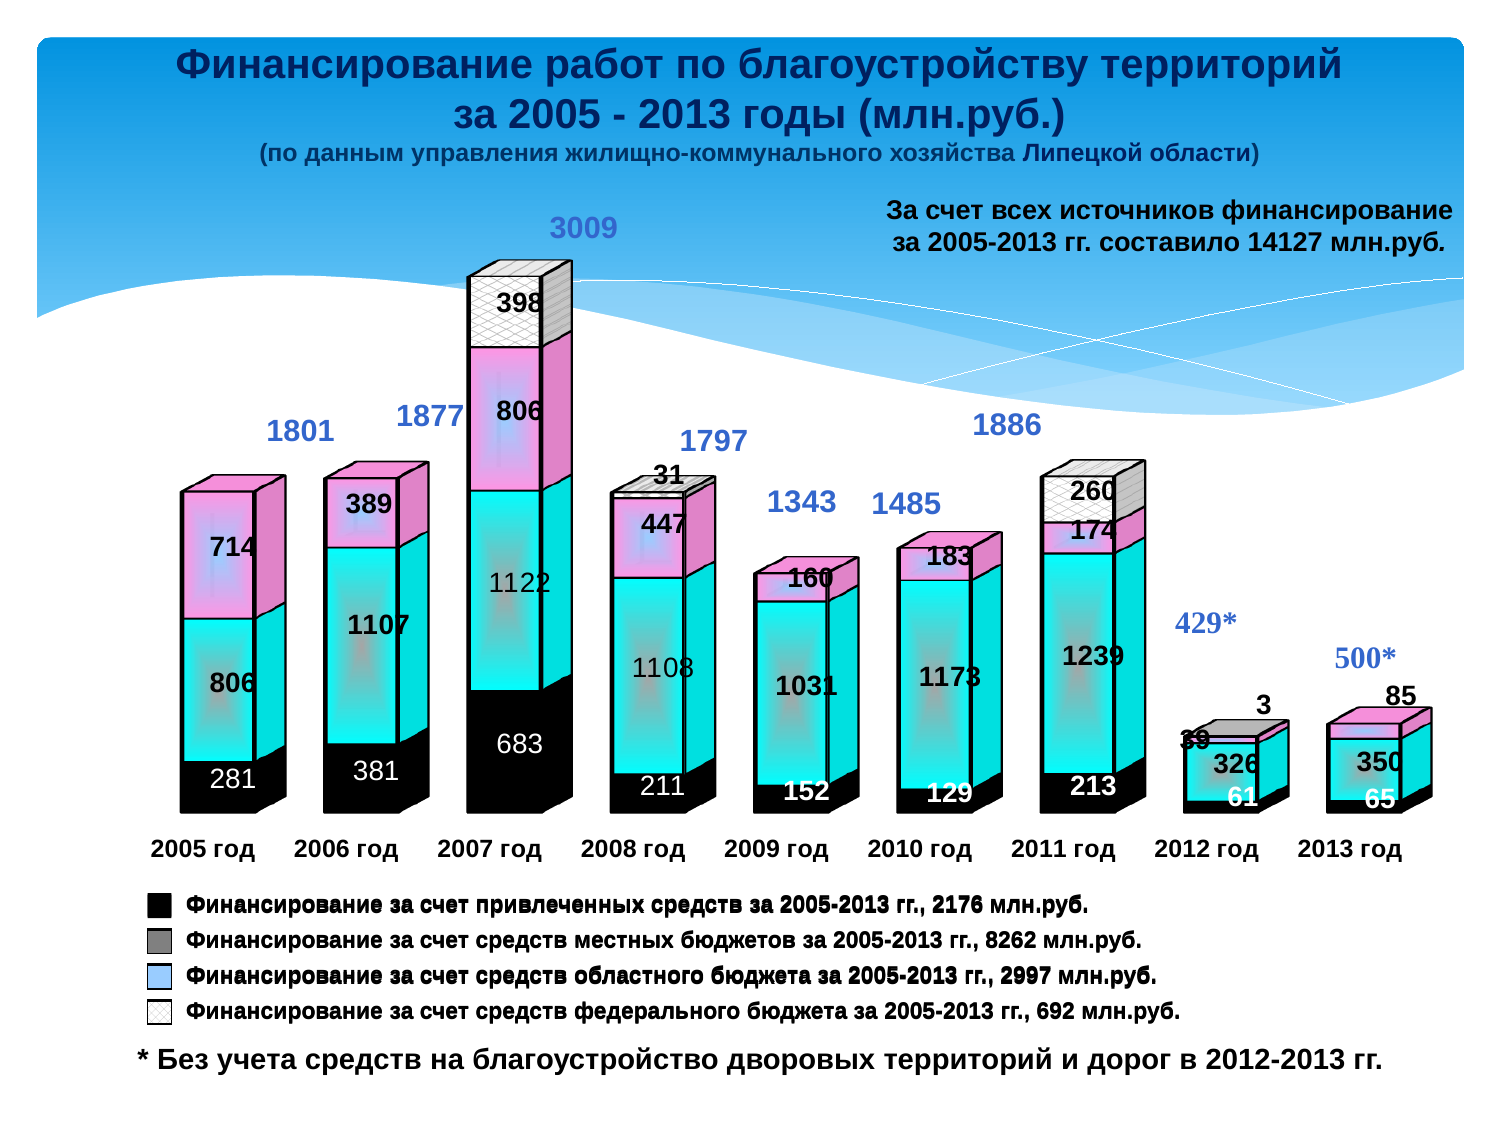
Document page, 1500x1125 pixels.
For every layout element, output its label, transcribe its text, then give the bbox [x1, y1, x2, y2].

chart [118, 137, 1500, 906]
text_box Финансирование работ по благоустройству территорий за 2005 - 2013 годы (млн.руб.) (по данным управления жилищно-коммунального хозяйства Липецкой области) [98, 30, 1421, 173]
text_box Финансирование за счет средств федерального бюджета за 2005-2013 гг., 692 млн.руб. [171, 989, 1211, 1032]
text_box Финансирование за счет средств местных бюджетов за 2005-2013 гг., 8262 млн.руб. [171, 926, 1174, 961]
text_box Финансирование за счет средств областного бюджета за 2005-2013 гг., 2997 млн.руб. [171, 961, 1174, 989]
text_box [147, 930, 171, 954]
text_box Финансирование за счет привлеченных средств за 2005-2013 гг., 2176 млн.руб. [171, 915, 1174, 926]
text_box [147, 965, 171, 989]
text_box * Без учета средств на благоустройство дворовых территорий и дорог в 2012-2013 гг. [122, 1033, 1400, 1083]
text_box [147, 915, 171, 919]
text_box [147, 1000, 171, 1025]
